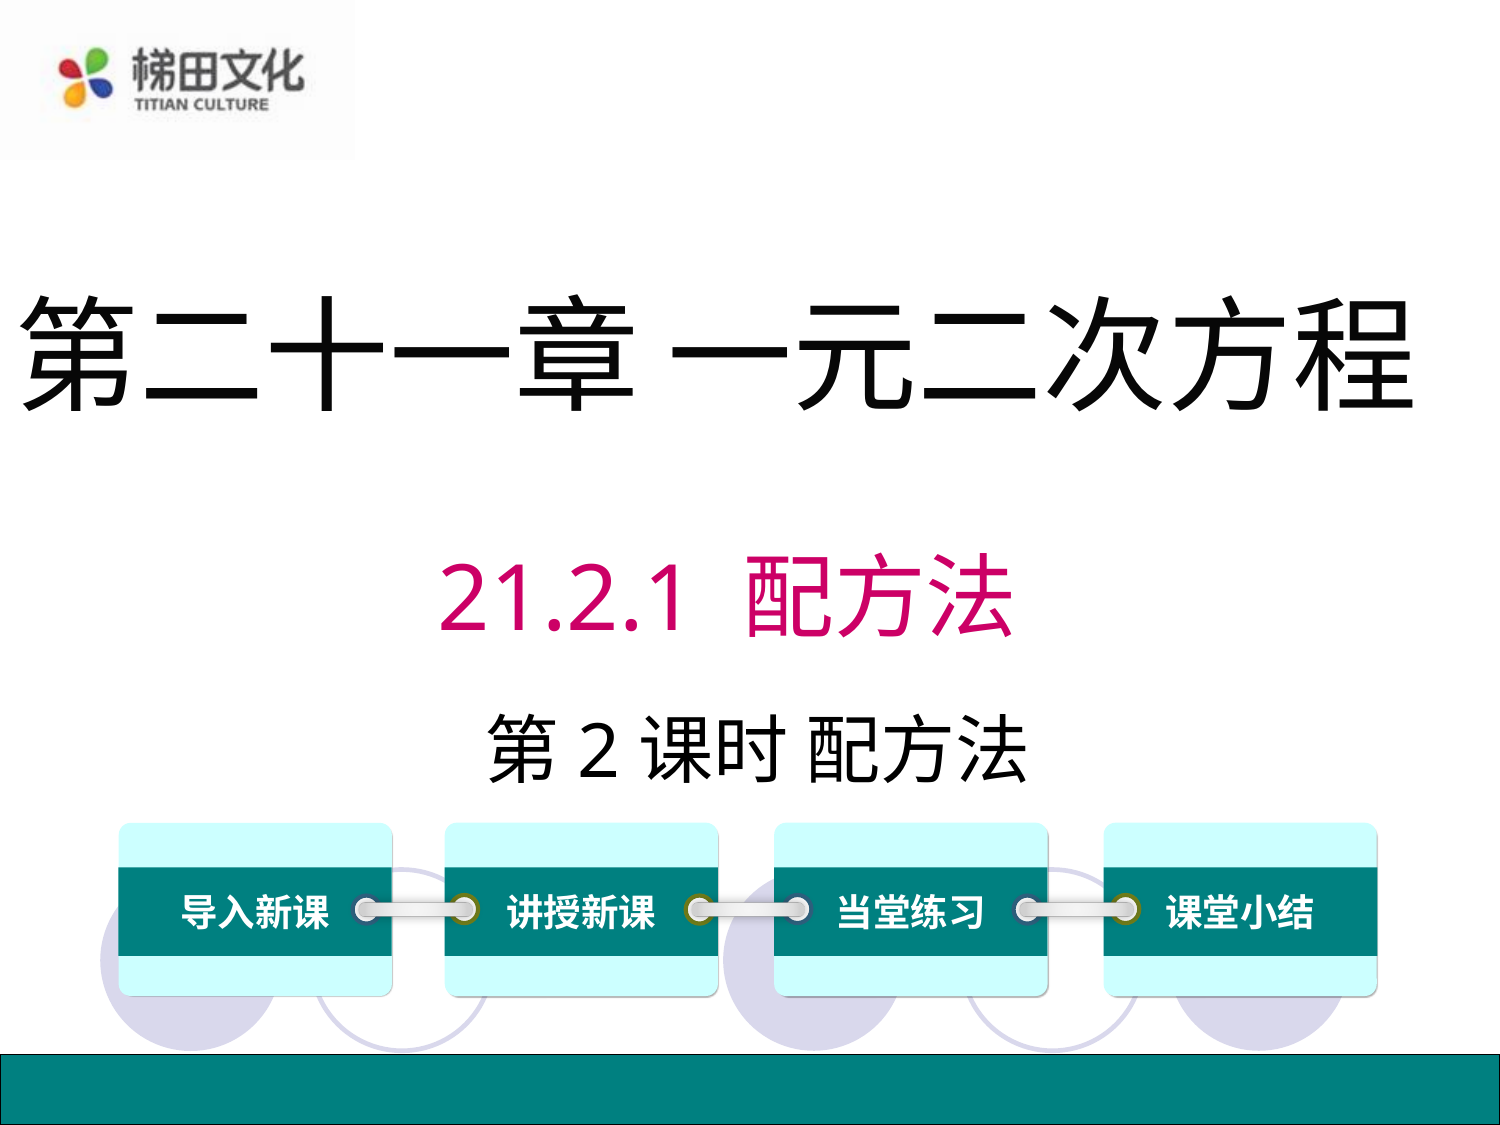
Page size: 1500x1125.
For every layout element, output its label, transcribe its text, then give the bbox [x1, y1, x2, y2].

text_box [774, 822, 1048, 867]
text_box 导入新课 [118, 867, 392, 956]
text_box [1103, 956, 1377, 997]
text_box [774, 956, 1048, 997]
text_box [342, 887, 489, 932]
text_box 21.2.1 配方法 [422, 531, 1033, 657]
text_box 课堂小结 [1103, 867, 1378, 956]
text_box 讲授新课 [444, 867, 718, 956]
text_box [1103, 822, 1377, 867]
text_box [0, 1054, 1500, 1125]
text_box [444, 956, 718, 997]
text_box 当堂练习 [774, 867, 1048, 956]
text_box 第2课时 配方法 [469, 695, 1045, 800]
picture [1003, 887, 1150, 932]
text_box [675, 887, 822, 932]
text_box [118, 956, 392, 997]
picture [0, 0, 355, 160]
text_box [118, 822, 392, 867]
text_box [444, 822, 718, 867]
text_box 第二十一章 一元二次方程 [0, 269, 1471, 435]
